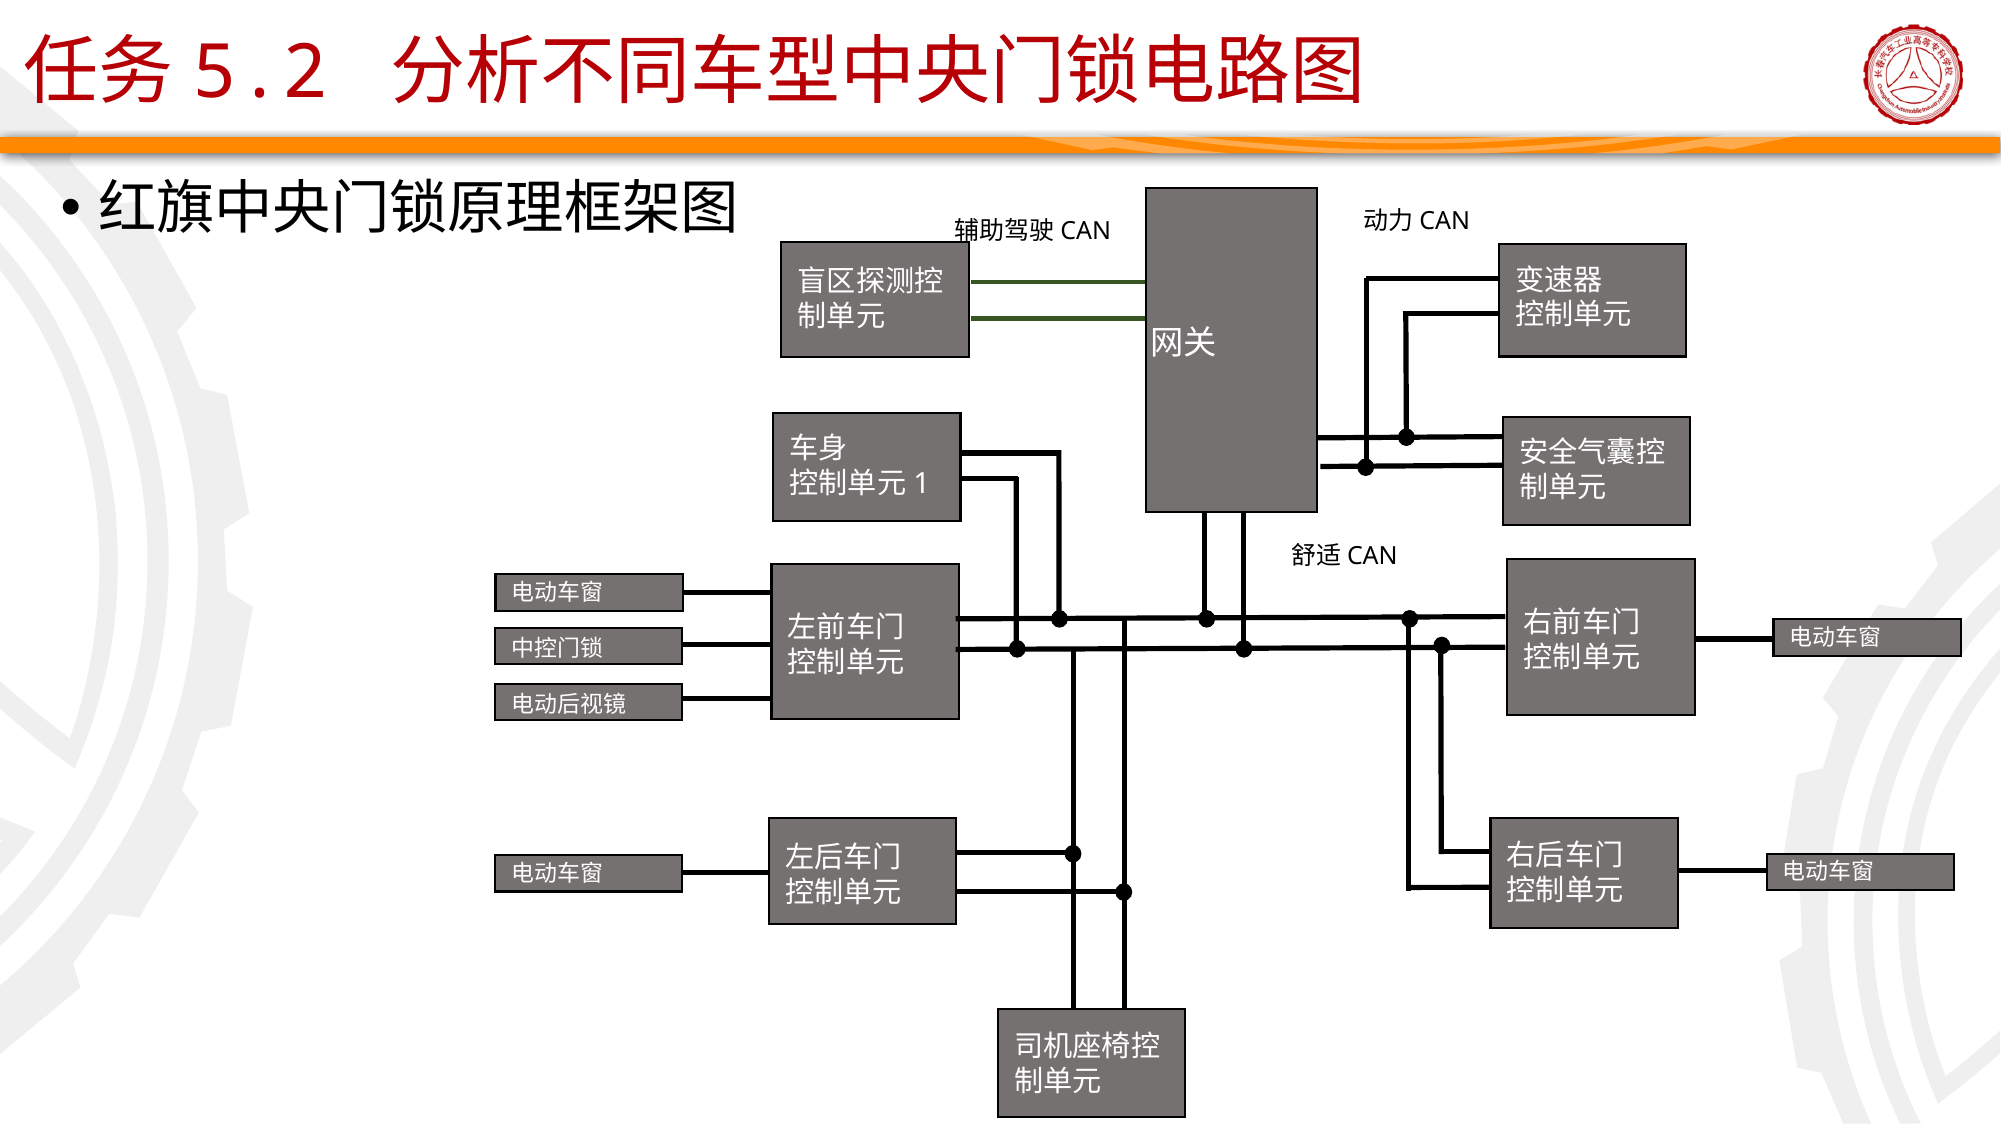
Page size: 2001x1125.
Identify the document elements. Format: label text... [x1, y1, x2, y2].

list 红旗中央门锁原理框架图 [45, 170, 1554, 239]
picture [1863, 24, 1963, 125]
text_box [494, 187, 1963, 1117]
text_box 任务5.2 分析不同车型中央门锁电路图 [9, 25, 1517, 125]
